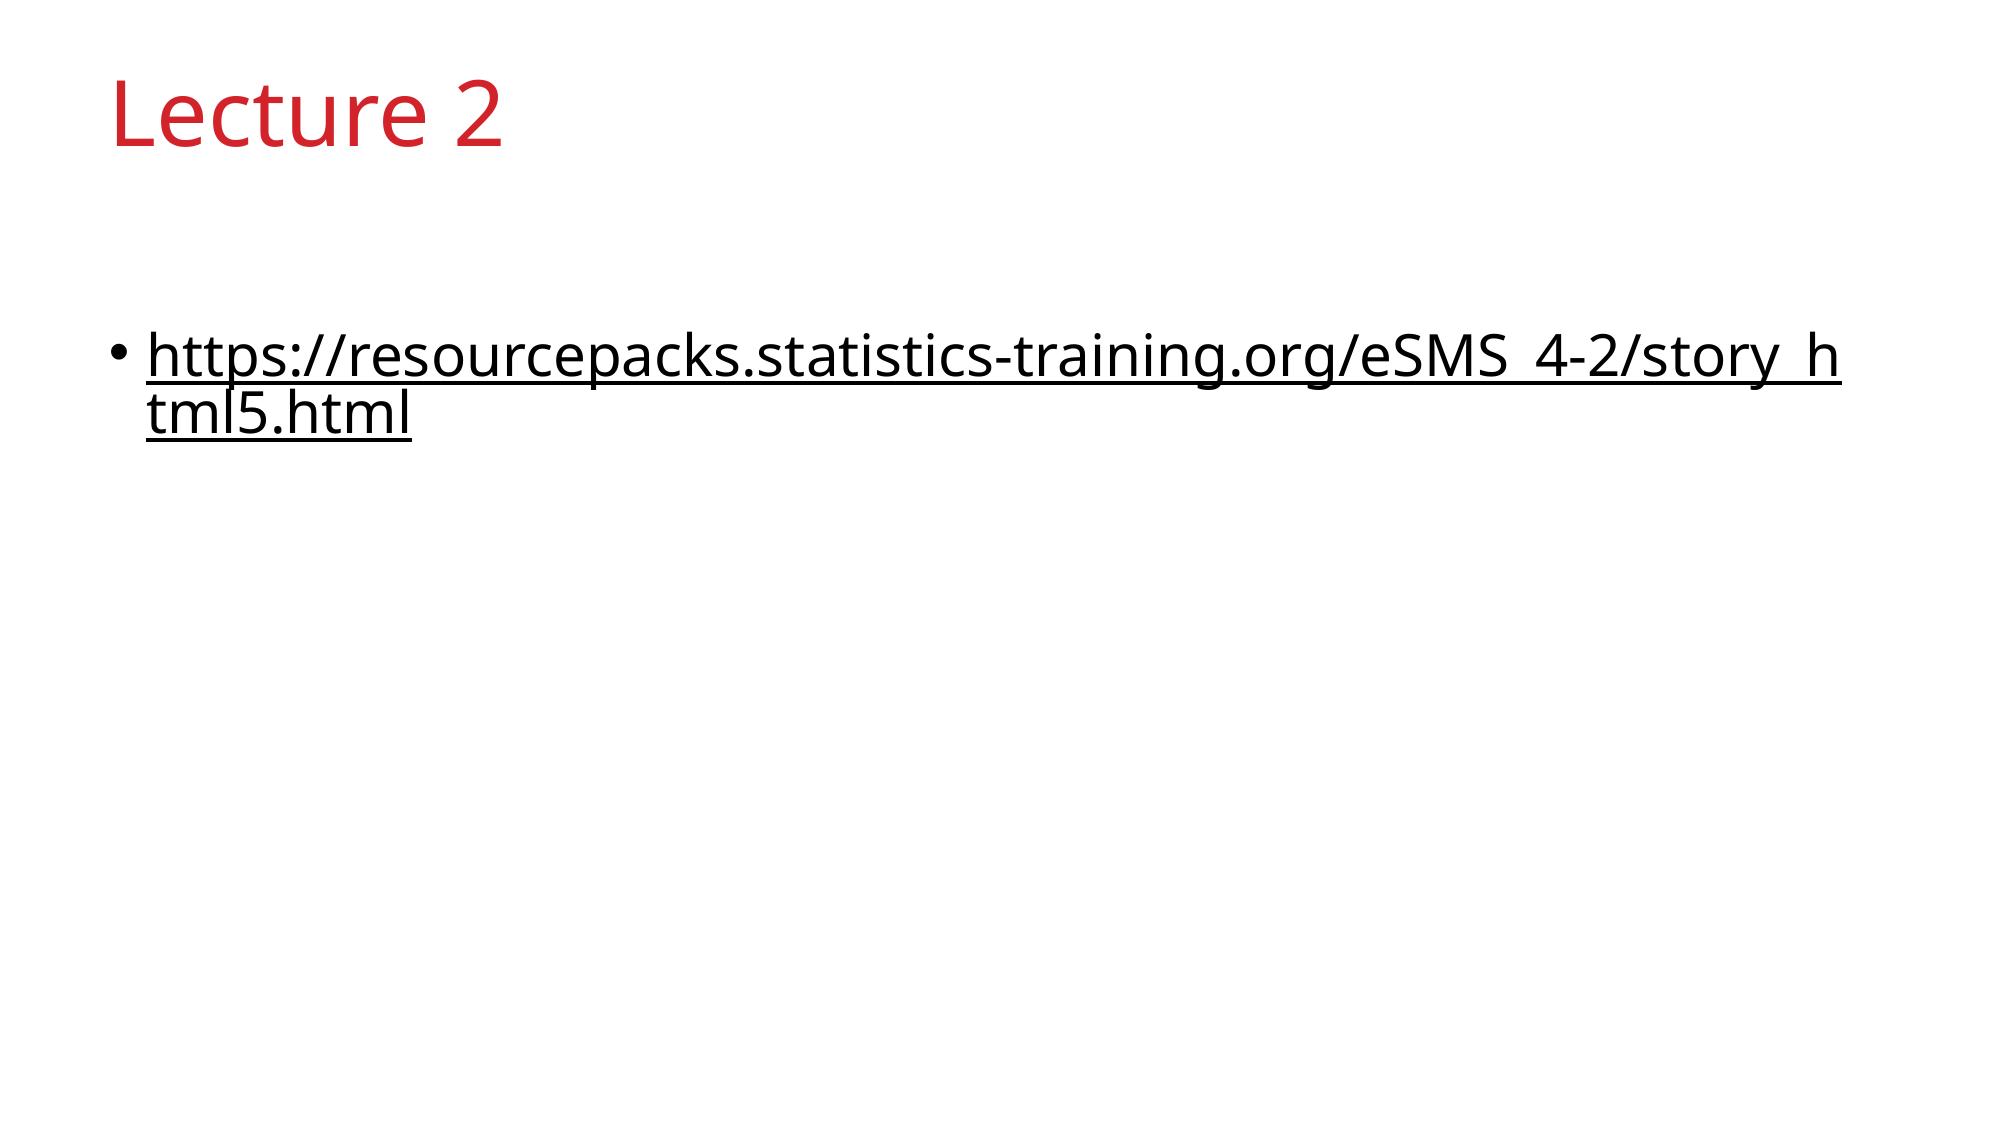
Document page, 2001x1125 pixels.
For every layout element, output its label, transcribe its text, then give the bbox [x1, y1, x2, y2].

list https://resourcepacks.statistics-training.org/eSMS_4-2/story_html5.html [93, 311, 1863, 1050]
title Lecture 2 [93, 0, 1863, 235]
